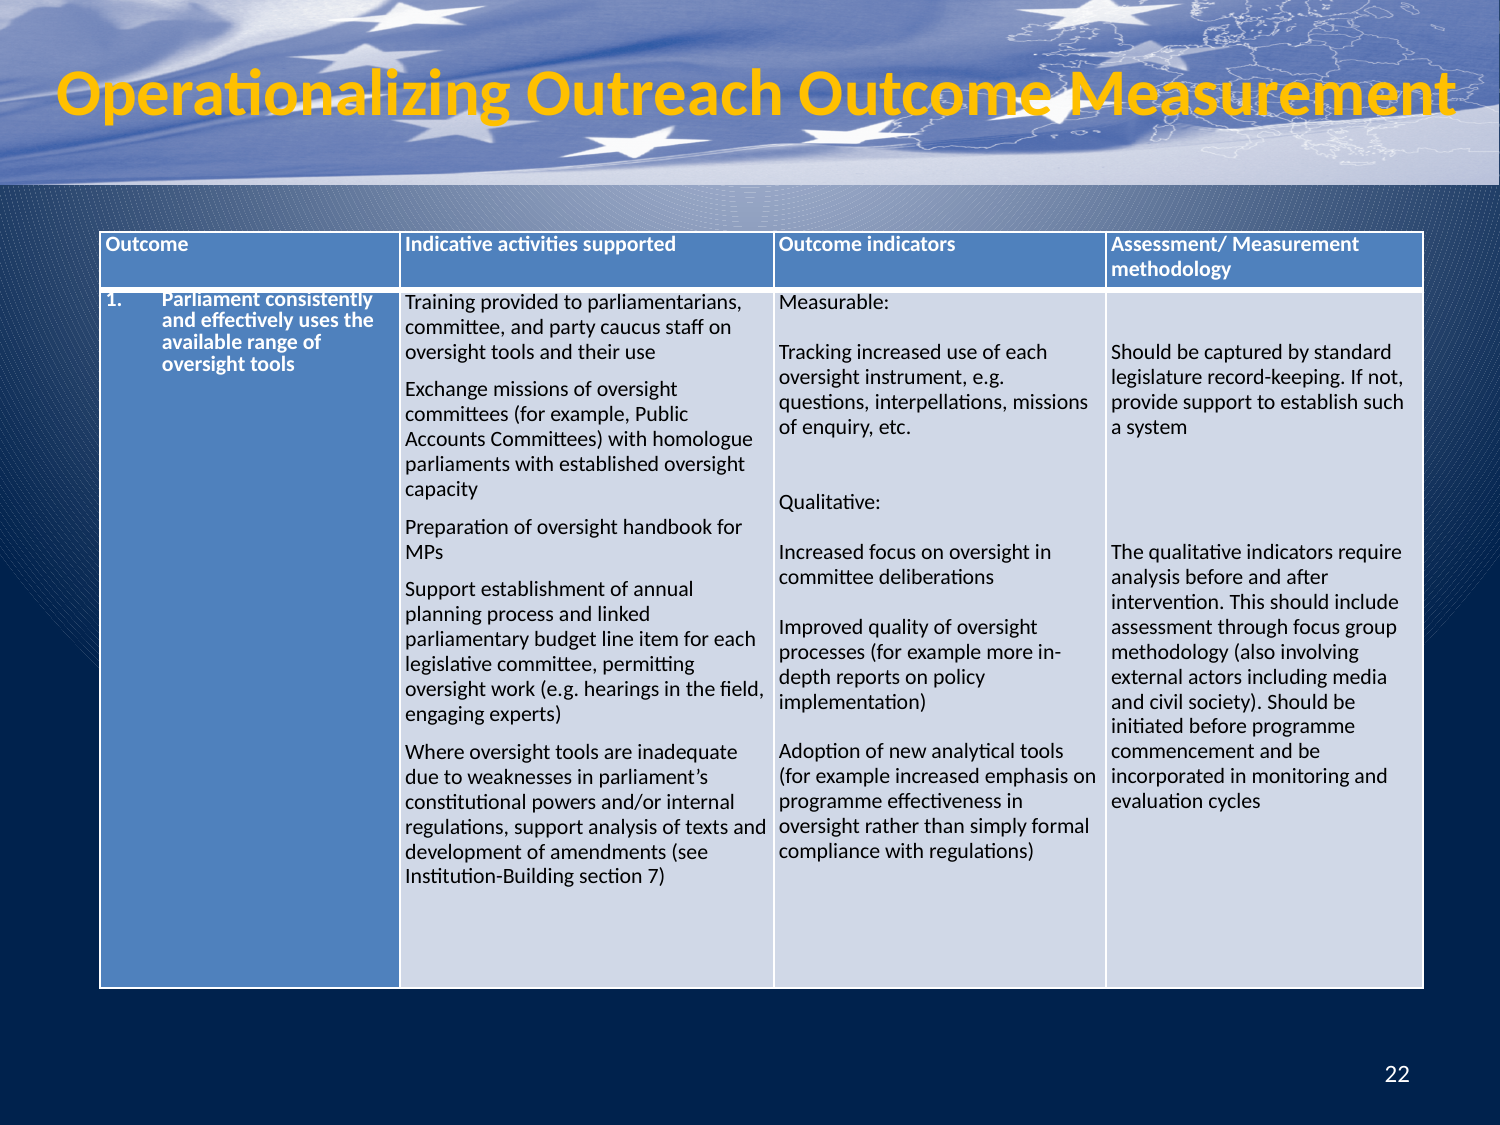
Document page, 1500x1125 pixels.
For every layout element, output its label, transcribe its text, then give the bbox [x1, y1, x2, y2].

table_header Outcome indicators [775, 233, 1105, 287]
table_header Indicative activities supported [401, 233, 773, 287]
table_header Outcome [101, 233, 399, 287]
picture [0, 0, 1499, 185]
table_cell Parliament consistently and effectively uses the available range of oversight tools [101, 293, 399, 987]
slide_number 22 [1074, 1042, 1425, 1103]
table_header Assessment/ Measurement methodology [1107, 233, 1422, 287]
text_box Operationalizing Outreach Outcome Measurement [41, 41, 1483, 136]
table_cell Measurable: Tracking increased use of each oversight instrument, e.g. questions, interpellations, missions of enquiry, etc. Qualitative: Increased focus on oversight in committee deliberations Improved quality of oversight processes (for example more in-depth reports on policy implementation) Adoption of new analytical tools (for example increased emphasis on programme effectiveness in oversight rather than simply formal compliance with regulations) [775, 293, 1105, 987]
table_cell Should be captured by standard legislature record-keeping. If not, provide support to establish such a system The qualitative indicators require analysis before and after intervention. This should include assessment through focus group methodology (also involving external actors including media and civil society). Should be initiated before programme commencement and be incorporated in monitoring and evaluation cycles [1107, 293, 1422, 987]
table_cell Training provided to parliamentarians, committee, and party caucus staff on oversight tools and their use Exchange missions of oversight committees (for example, Public Accounts Committees) with homologue parliaments with established oversight capacity Preparation of oversight handbook for MPs Support establishment of annual planning process and linked parliamentary budget line item for each legislative committee, permitting oversight work (e.g. hearings in the field, engaging experts) Where oversight tools are inadequate due to weaknesses in parliament’s constitutional powers and/or internal regulations, support analysis of texts and development of amendments (see Institution-Building section 7) [401, 293, 773, 987]
